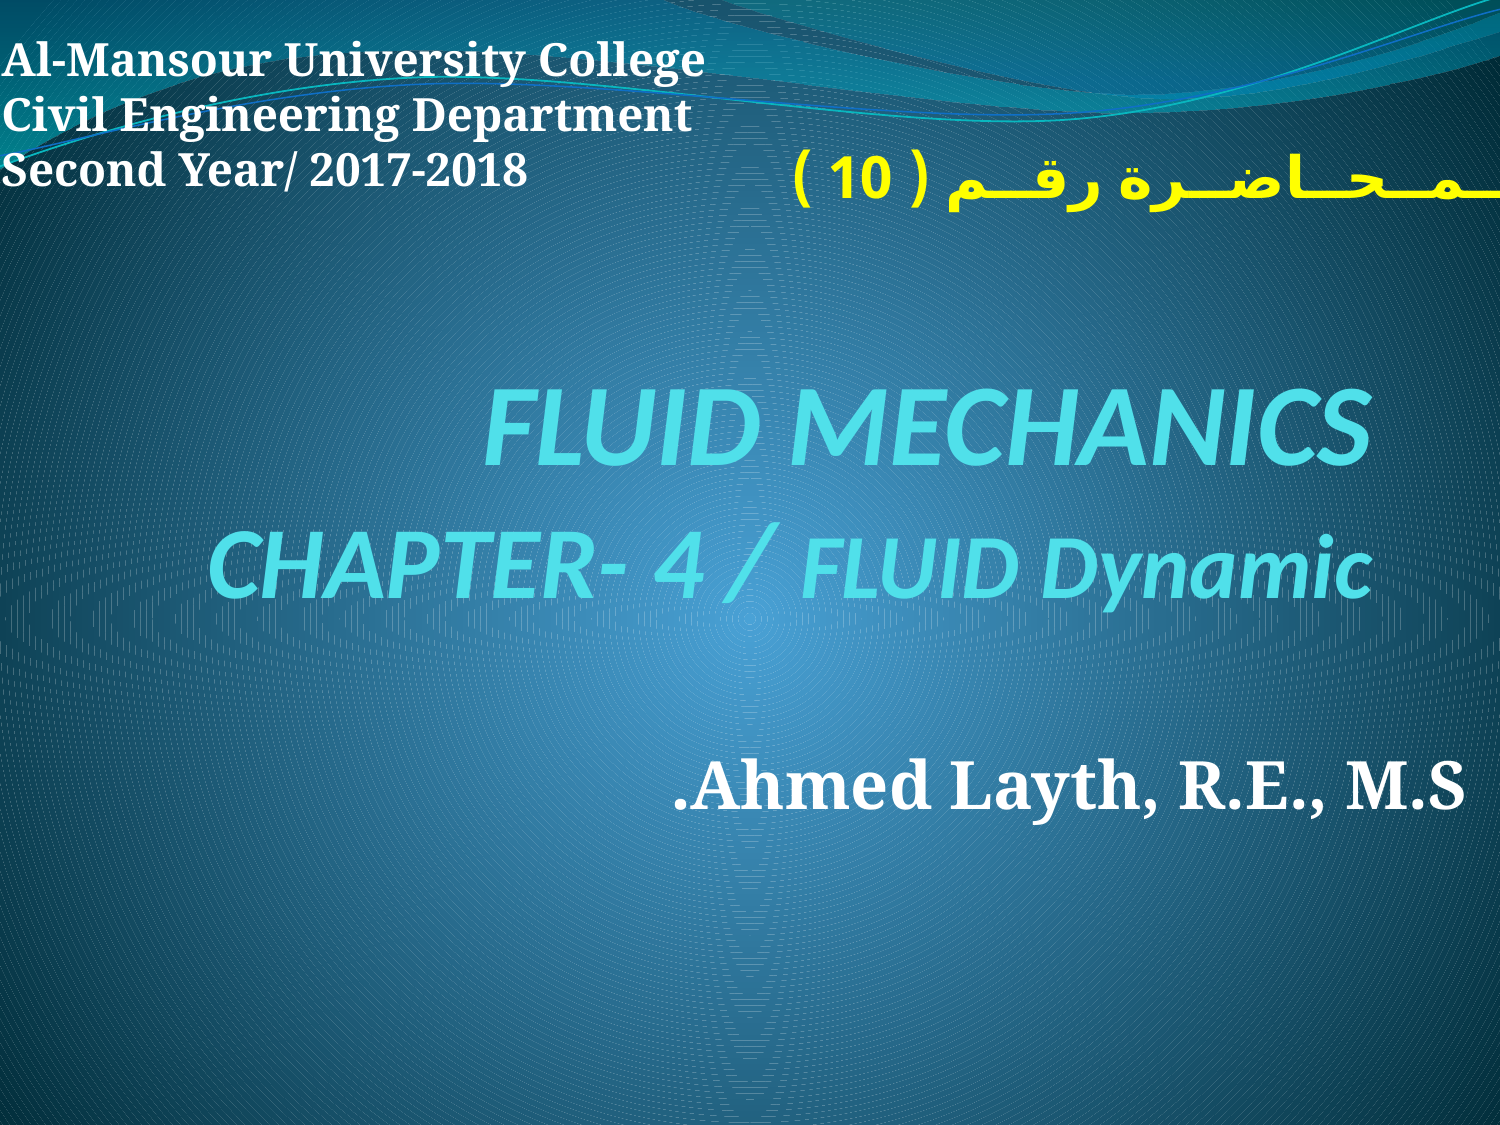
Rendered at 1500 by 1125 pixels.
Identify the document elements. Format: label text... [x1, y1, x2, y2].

text_box Al-Mansour University College Civil Engineering Department Second Year/ 2017-2018 [0, 23, 721, 204]
text_box الــمــحــاضــرة رقــم ( 10 ) [776, 132, 1500, 218]
title FLUID MECHANICS CHAPTER- 4 / FLUID Dynamic [87, 321, 1376, 622]
text_box Ahmed Layth, R.E., M.S. [182, 735, 1471, 1024]
